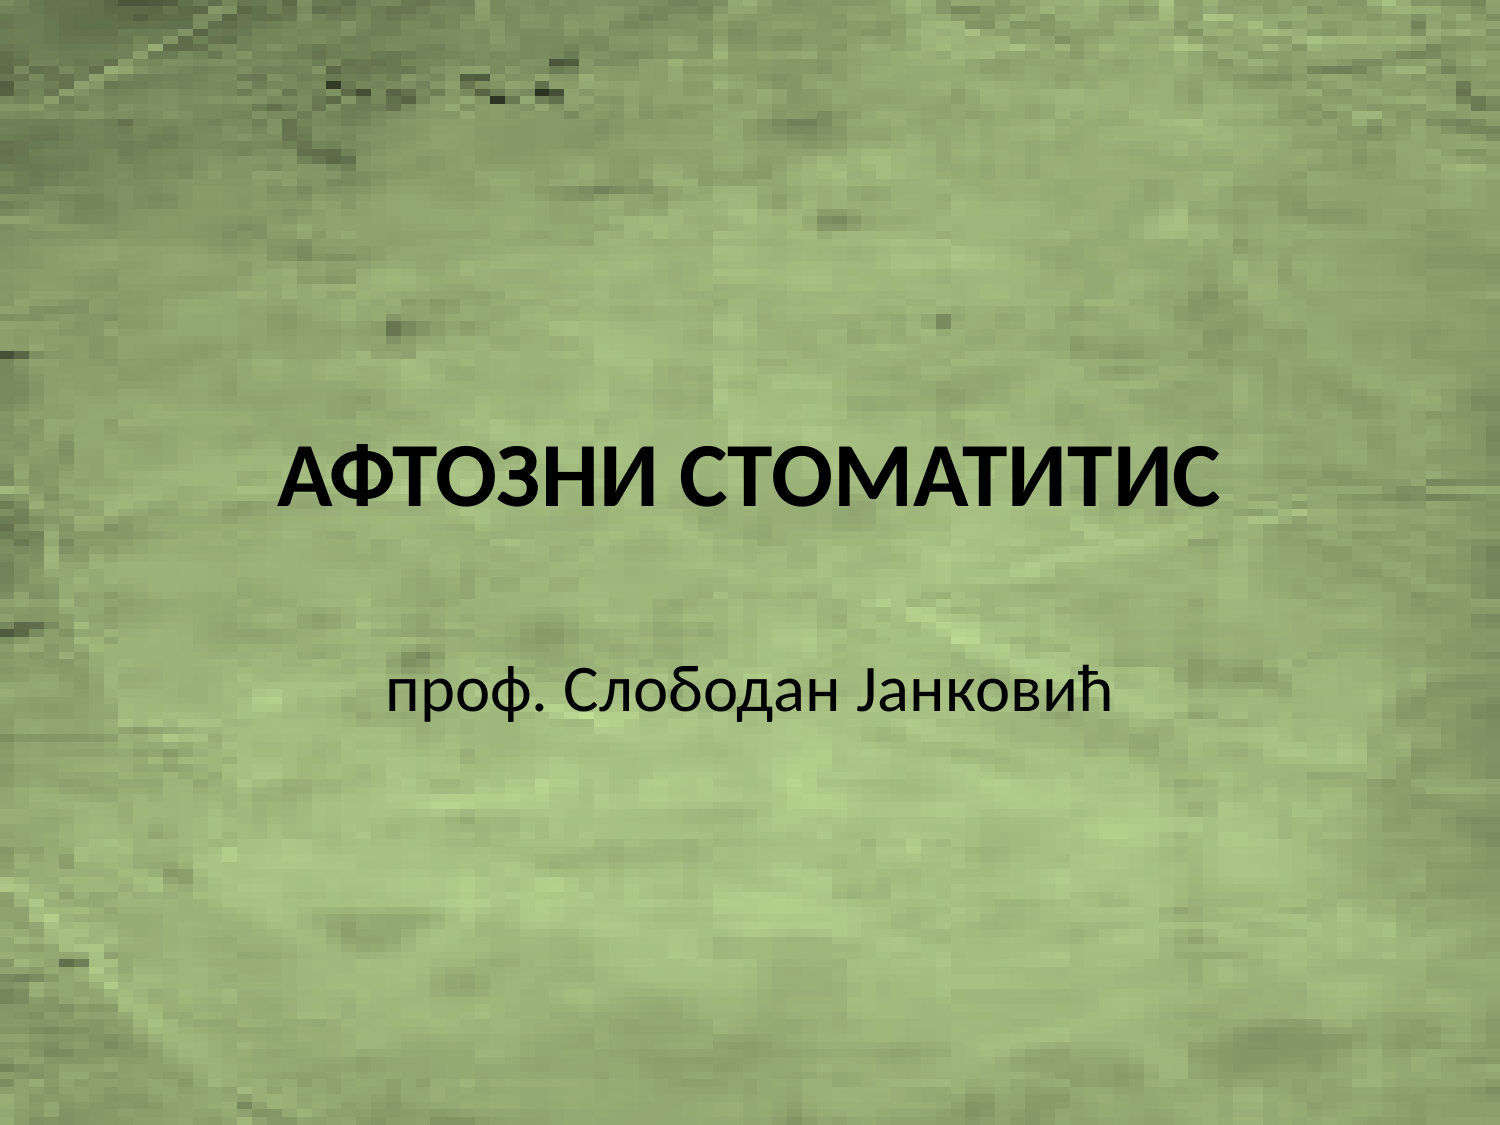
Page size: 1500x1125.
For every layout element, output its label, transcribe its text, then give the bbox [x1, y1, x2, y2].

subtitle проф. Слободан Јанковић [225, 637, 1275, 925]
title АФТОЗНИ СТОМАТИТИС [112, 349, 1388, 591]
